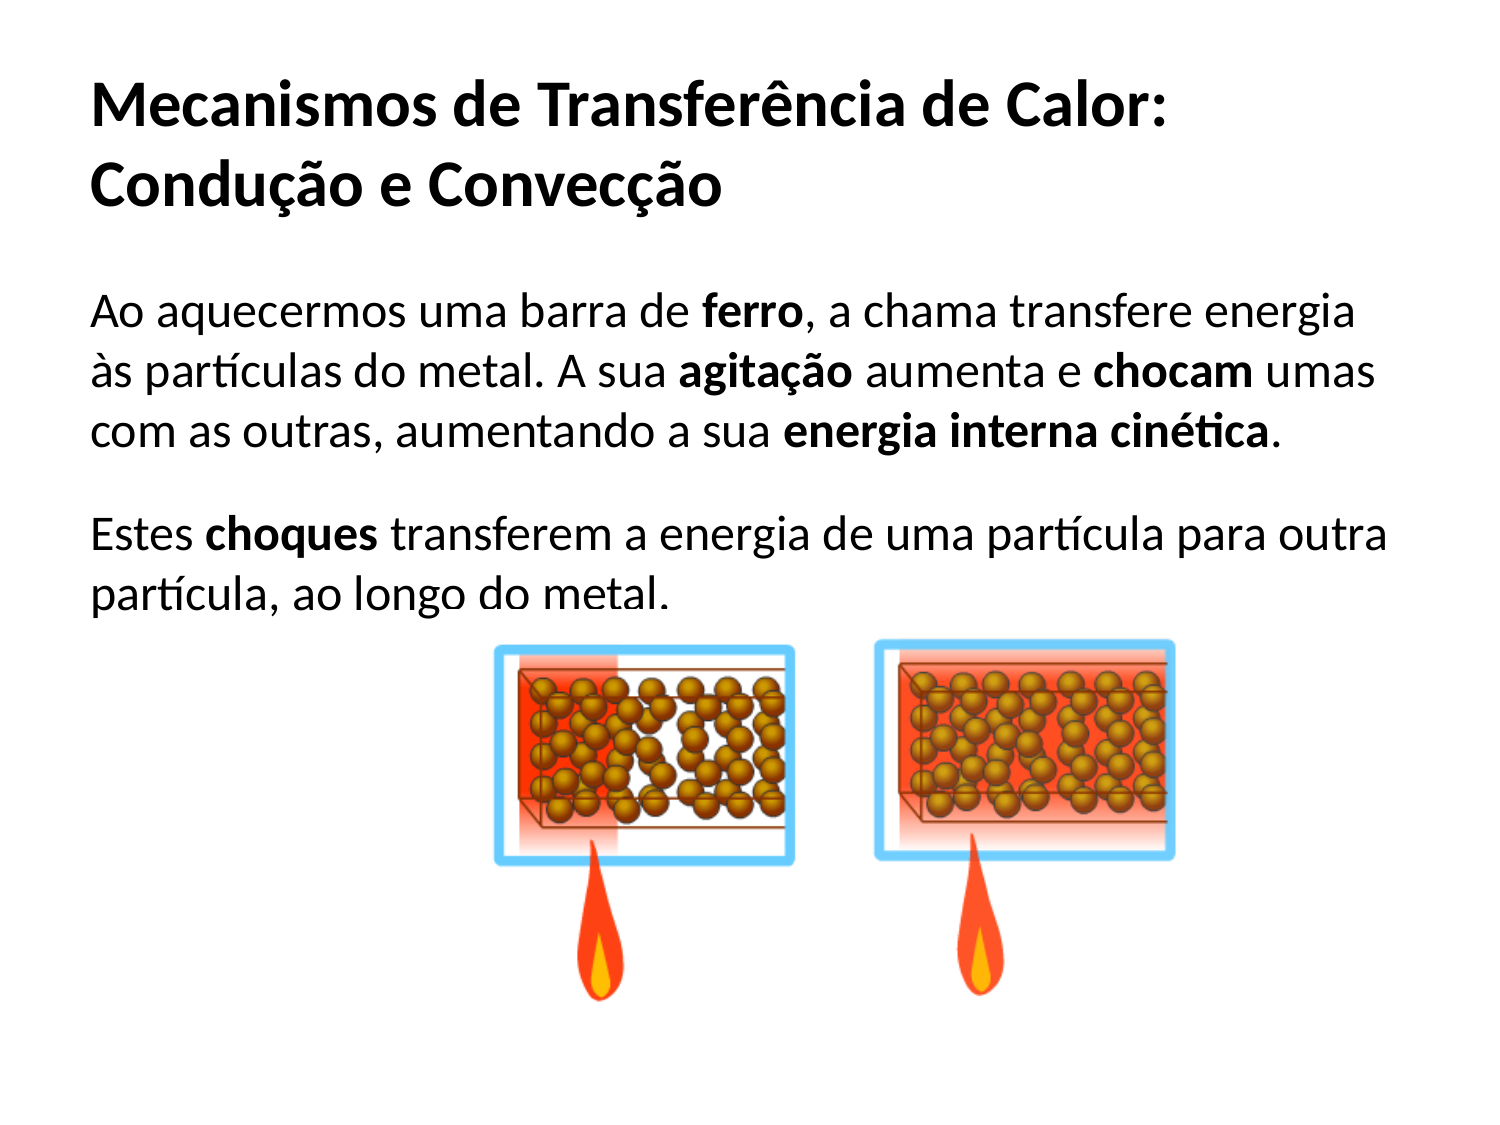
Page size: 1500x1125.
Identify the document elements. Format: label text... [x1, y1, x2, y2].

text_box Ao aquecermos uma barra de ferro, a chama transfere energia às partículas do metal. A sua agitação aumenta e chocam umas com as outras, aumentando a sua energia interna cinética. Estes choques transferem a energia de uma partícula para outra partícula, ao longo do metal. [74, 262, 1425, 1005]
text_box Mecanismos de Transferência de Calor: Condução e Convecção [74, 45, 1425, 237]
picture [855, 622, 1204, 1005]
picture [446, 608, 834, 1008]
